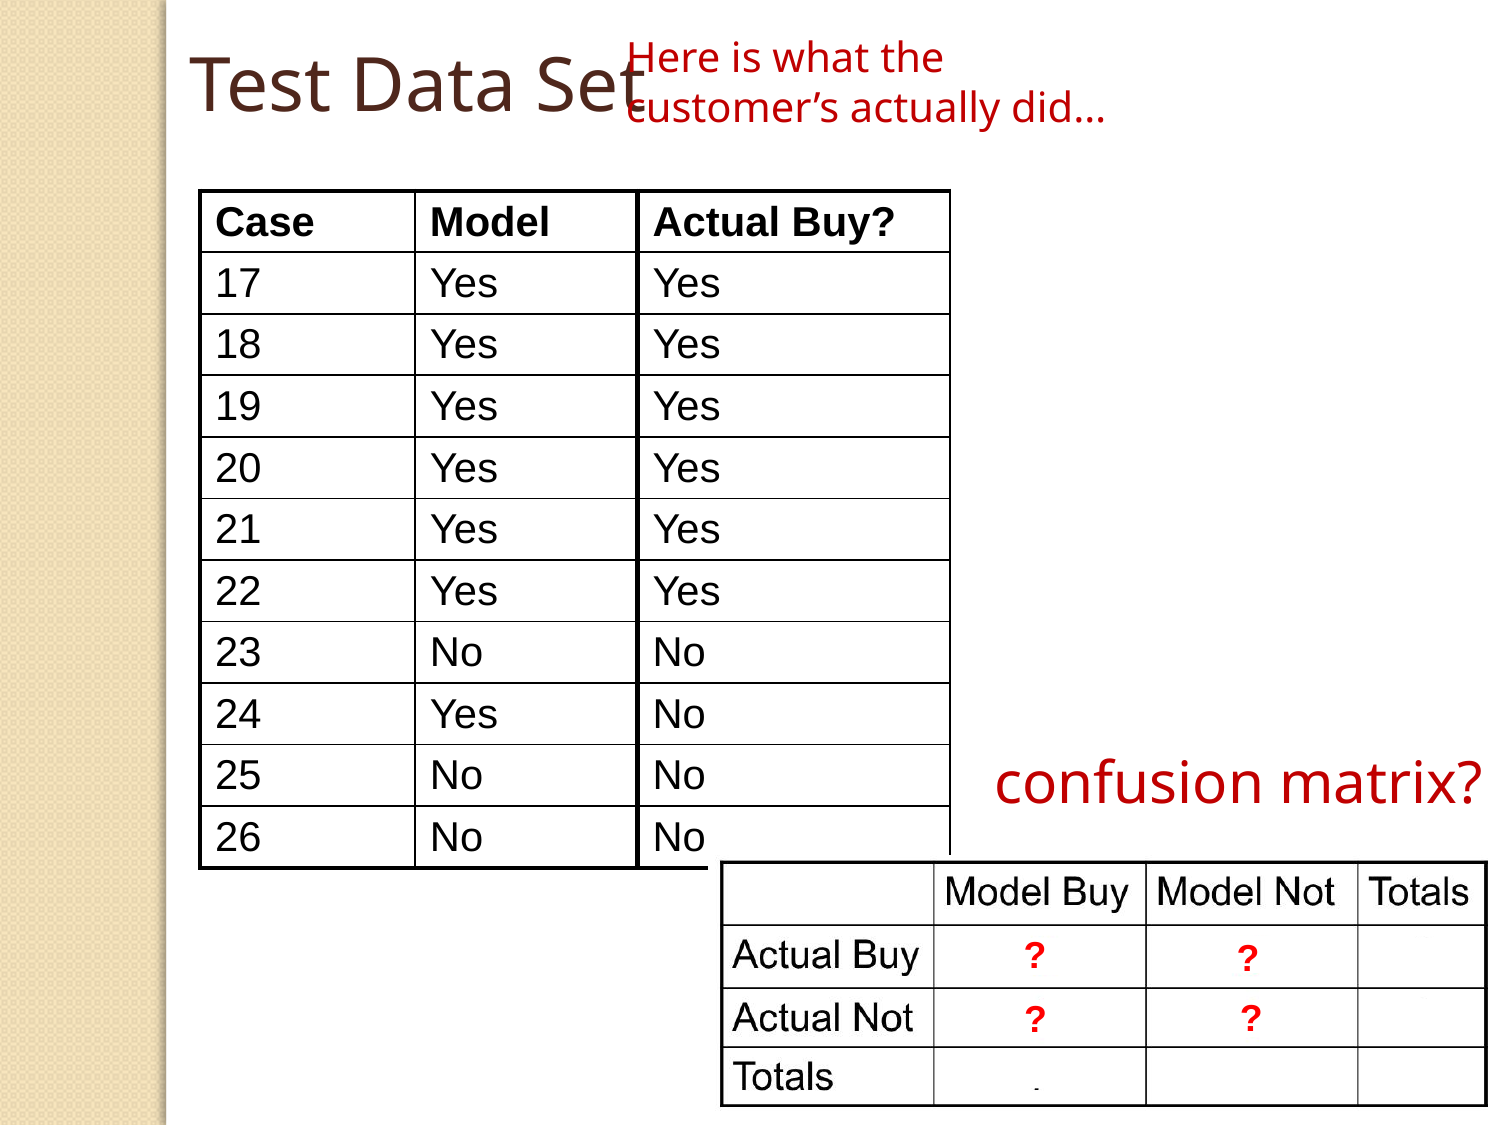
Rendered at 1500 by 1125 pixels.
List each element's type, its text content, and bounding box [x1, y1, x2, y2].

table_cell Yes [416, 376, 635, 436]
table_cell Yes [638, 499, 949, 559]
table_cell 17 [202, 253, 414, 313]
table_cell No [638, 807, 949, 866]
table_cell Yes [416, 499, 635, 559]
table_cell Yes [416, 315, 635, 374]
table_cell 24 [202, 684, 414, 744]
table_cell Yes [416, 438, 635, 498]
table_cell Yes [416, 253, 635, 313]
table_cell Yes [638, 561, 949, 621]
table_cell Yes [638, 315, 949, 374]
table_cell Yes [416, 684, 635, 744]
table_cell 19 [202, 376, 414, 436]
table_header Actual Buy? [638, 193, 949, 251]
table_cell 26 [202, 807, 414, 866]
table_cell Yes [416, 561, 635, 621]
table_cell Yes [638, 376, 949, 436]
table_header Model [416, 193, 635, 251]
table_cell 21 [202, 499, 414, 559]
table_cell No [416, 622, 635, 682]
table_cell Yes [638, 438, 949, 498]
table_cell Yes [638, 253, 949, 313]
table_cell No [638, 745, 949, 805]
table_cell 18 [202, 315, 414, 374]
table_cell No [638, 684, 949, 744]
picture [708, 854, 1495, 1123]
table_cell No [416, 745, 635, 805]
table_cell No [416, 807, 635, 866]
text_box Here is what the customer’s actually did… [611, 23, 1122, 139]
table_cell 23 [202, 622, 414, 682]
table_cell 25 [202, 745, 414, 805]
table_cell 22 [202, 561, 414, 621]
table_cell No [638, 622, 949, 682]
text_box Test Data Set [174, 0, 1450, 175]
text_box confusion matrix? [979, 738, 1498, 823]
table_header Case [202, 193, 414, 251]
table_cell 20 [202, 438, 414, 498]
